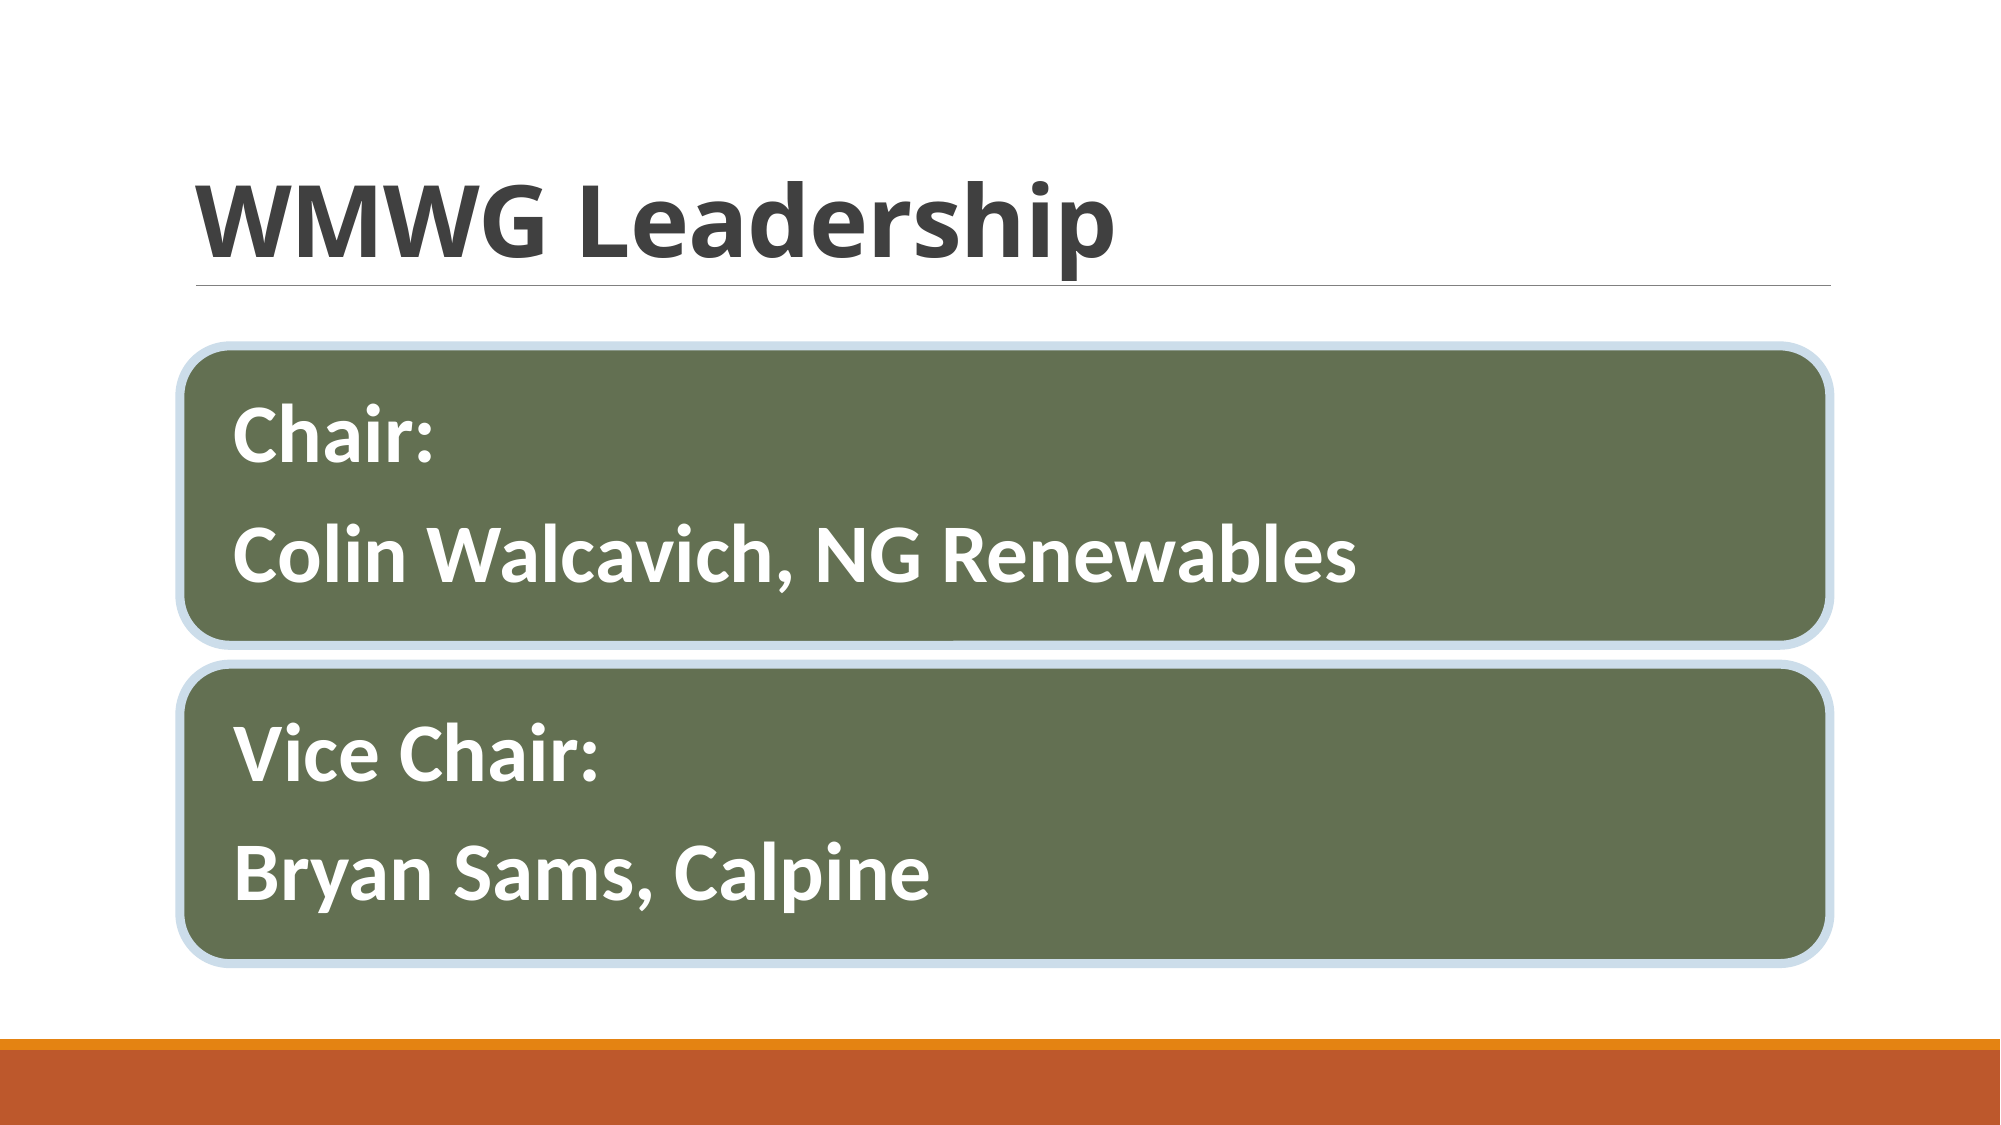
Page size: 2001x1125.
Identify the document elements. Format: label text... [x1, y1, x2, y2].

title WMWG Leadership [180, 47, 1830, 285]
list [179, 343, 1831, 966]
